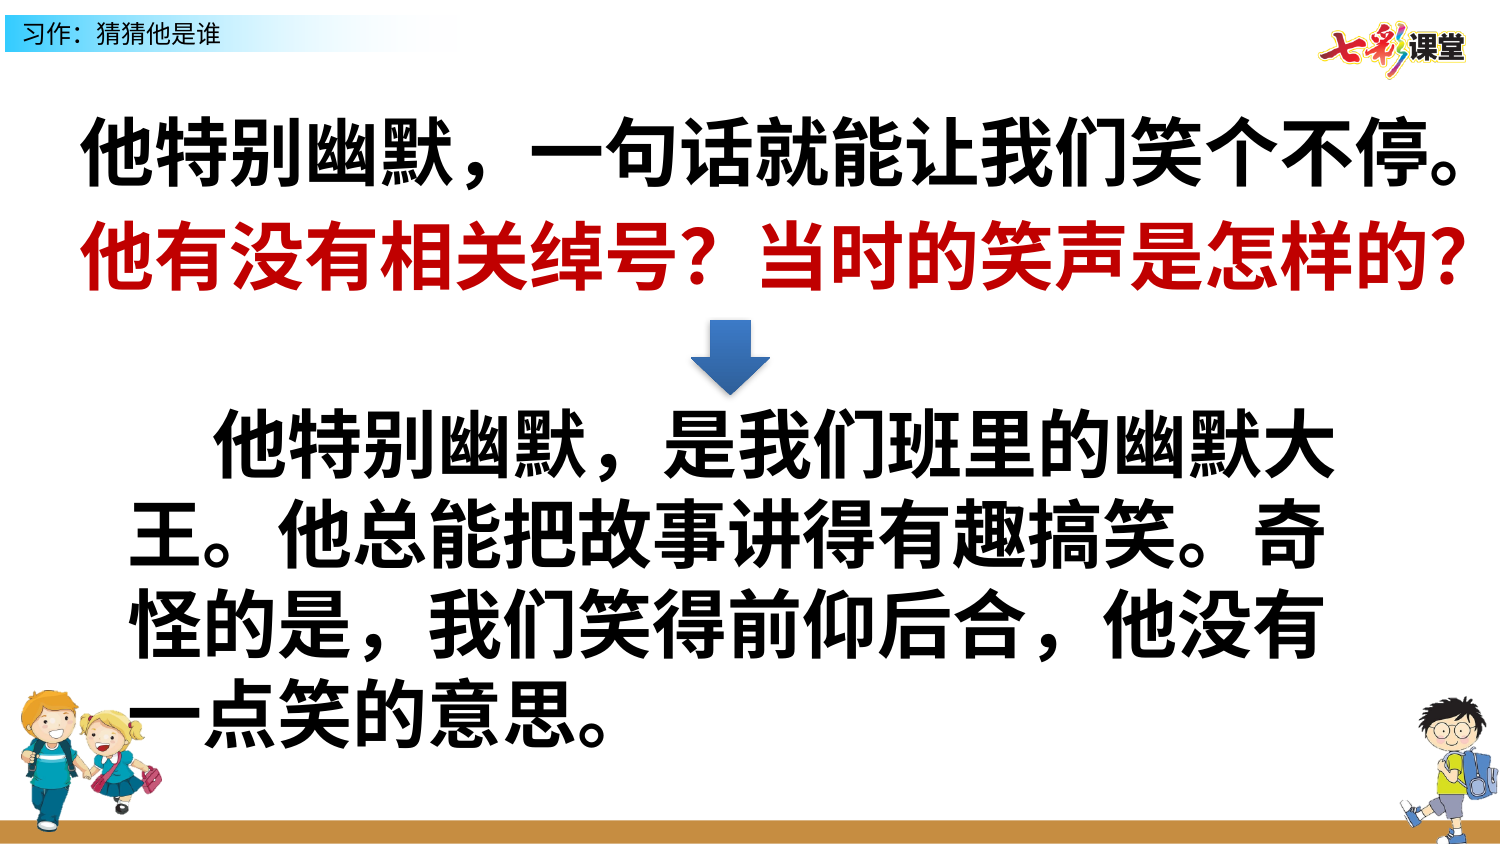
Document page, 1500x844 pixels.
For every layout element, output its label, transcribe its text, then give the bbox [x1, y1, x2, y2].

picture [1358, 684, 1500, 844]
picture [1316, 20, 1468, 80]
text_box [690, 319, 770, 396]
text_box 他特别幽默，一句话就能让我们笑个不停。 [64, 97, 1500, 202]
picture [21, 690, 162, 832]
text_box 他特别幽默，是我们班里的幽默大王。他总能把故事讲得有趣搞笑。奇怪的是，我们笑得前仰后合，他没有一点笑的意思。 [112, 389, 1388, 765]
text_box 他有没有相关绰号？当时的笑声是怎样的？ [64, 202, 1500, 308]
